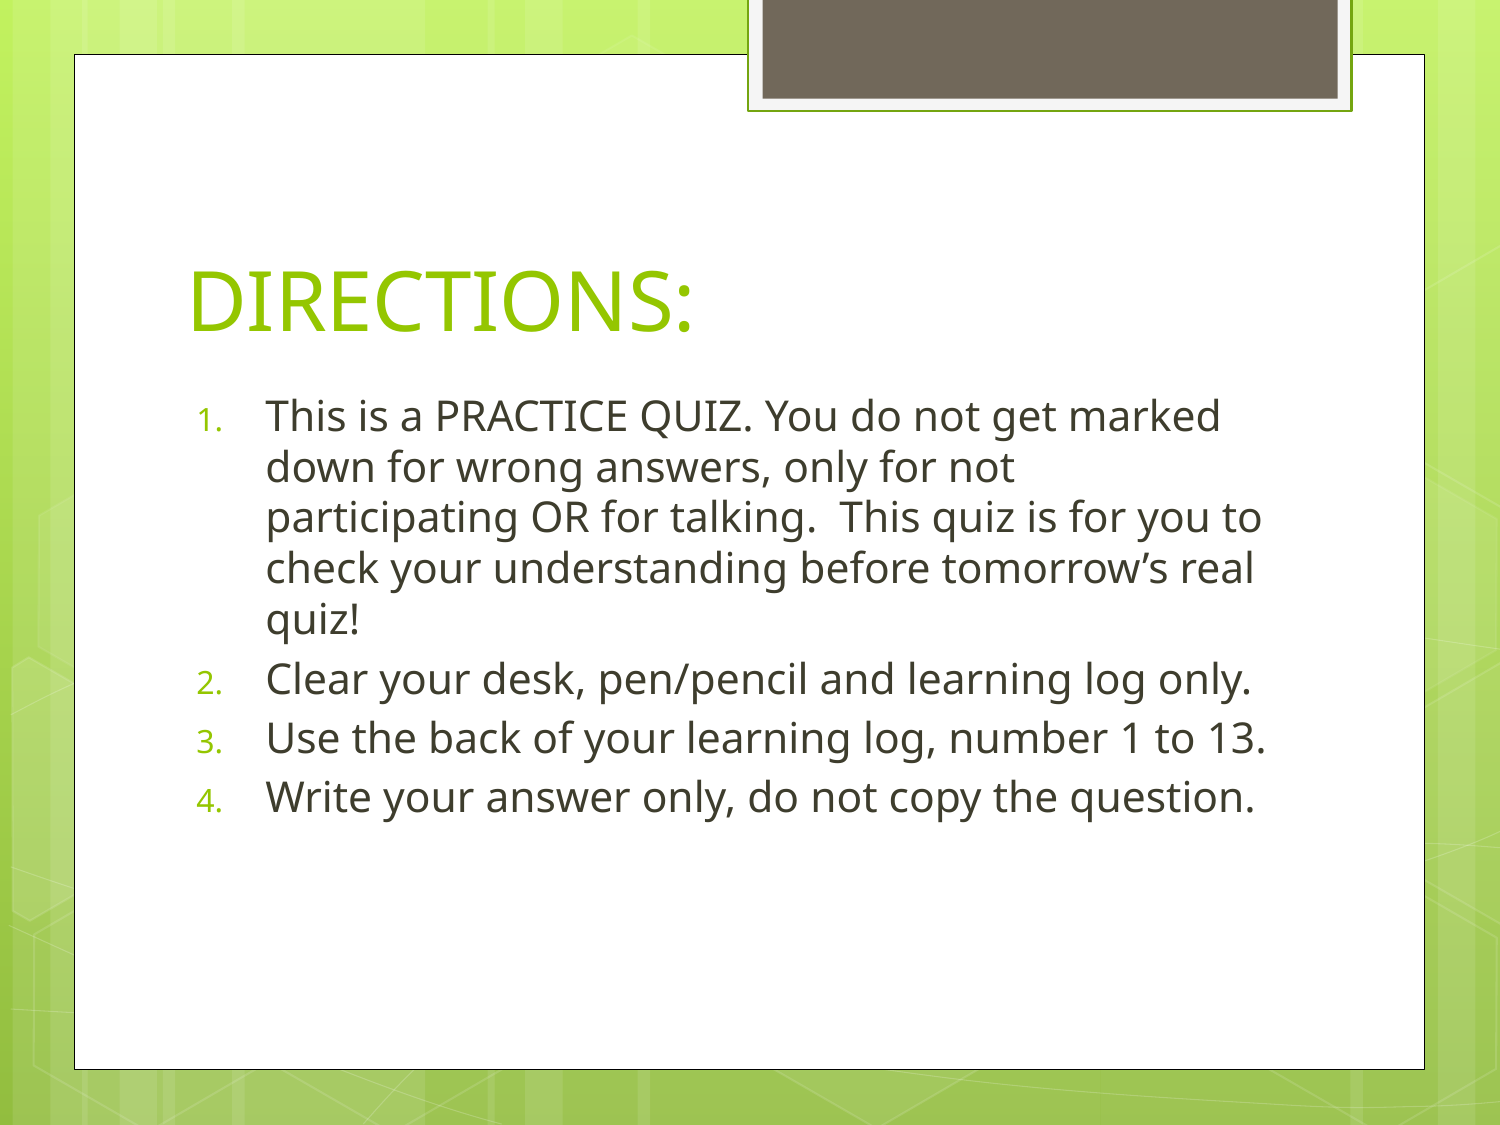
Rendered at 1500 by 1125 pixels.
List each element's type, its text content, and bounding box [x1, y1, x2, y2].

list This is a PRACTICE QUIZ. You do not get marked down for wrong answers, only for not participating OR for talking. This quiz is for you to check your understanding before tomorrow’s real quiz! Clear your desk, pen/pencil and learning log only. Use the back of your learning log, number 1 to 13. Write your answer only, do not copy the question. [171, 381, 1283, 957]
title DIRECTIONS: [171, 168, 1324, 357]
